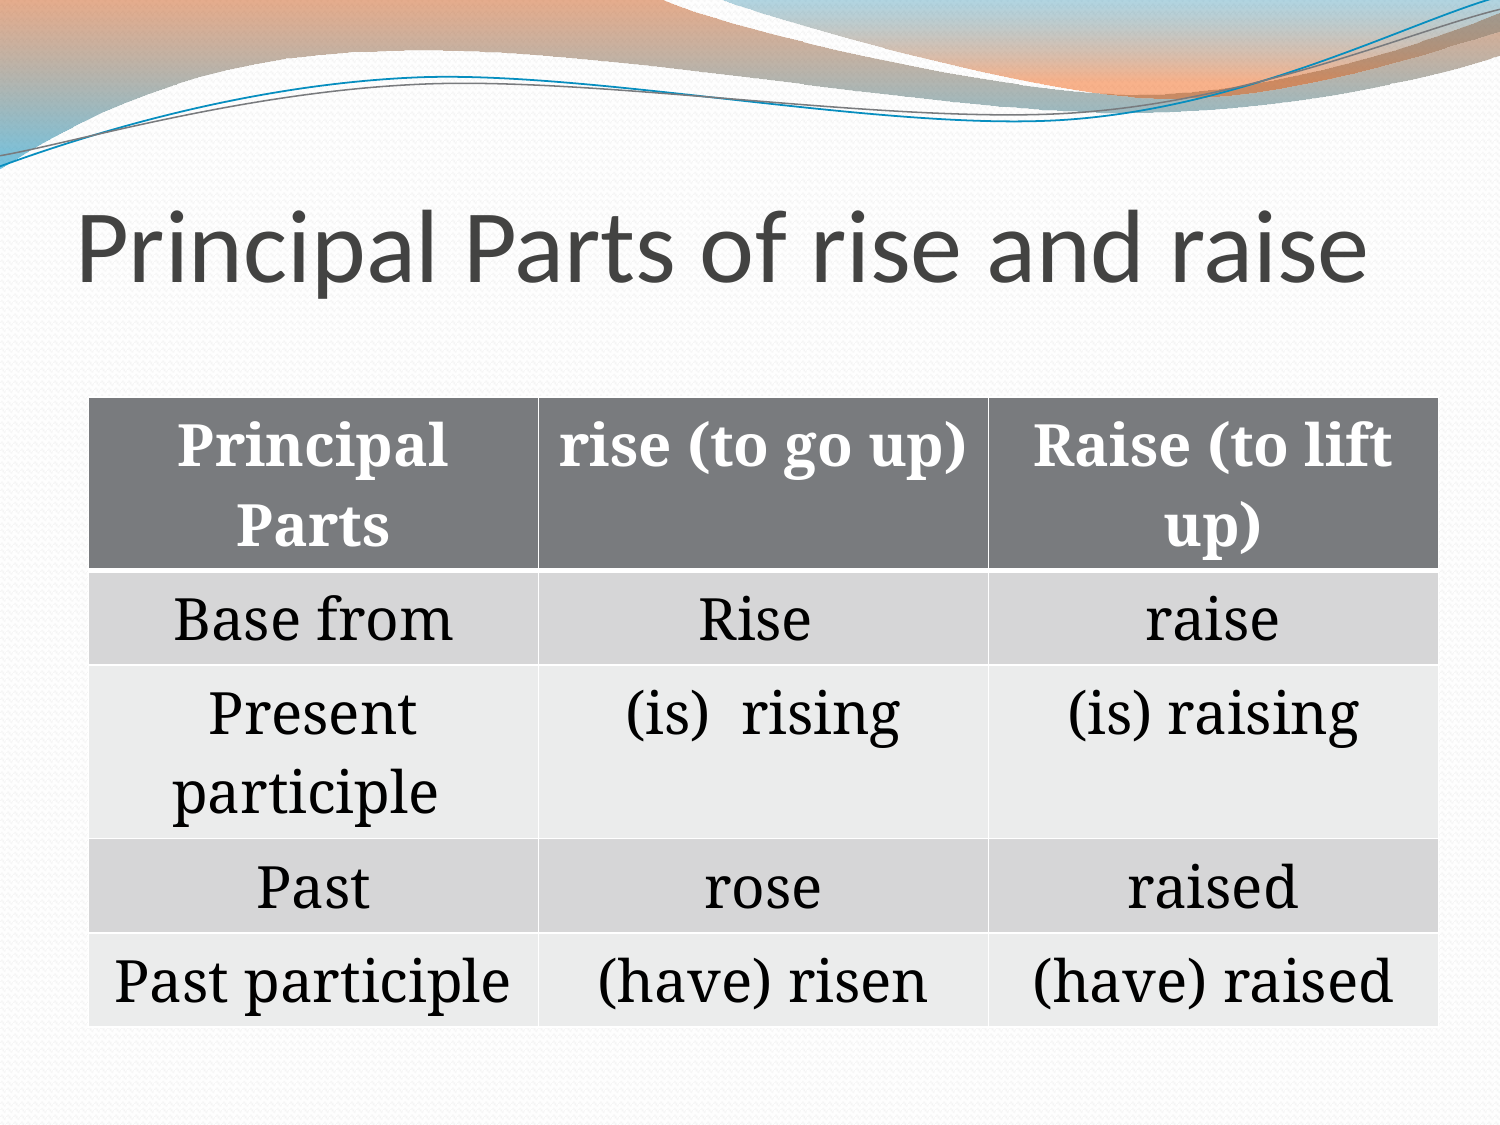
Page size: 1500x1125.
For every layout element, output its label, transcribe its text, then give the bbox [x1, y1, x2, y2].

title Principal Parts of rise and raise [75, 115, 1425, 303]
table_cell raised [989, 839, 1438, 932]
table_cell rose [539, 839, 988, 932]
table_cell Rise [539, 573, 988, 664]
table_cell (is) rising [539, 666, 988, 838]
table_header rise (to go up) [539, 398, 988, 568]
table_cell (is) raising [989, 666, 1438, 838]
table_cell (have) raised [989, 934, 1438, 1026]
table_cell Past [89, 839, 538, 932]
table_cell (have) risen [539, 934, 988, 1026]
table_cell Past participle [89, 934, 538, 1026]
table_cell Present participle [89, 666, 538, 838]
table_cell raise [989, 573, 1438, 664]
table_cell Base from [89, 573, 538, 664]
table_header Principal Parts [89, 398, 538, 568]
table_header Raise (to lift up) [989, 398, 1438, 568]
